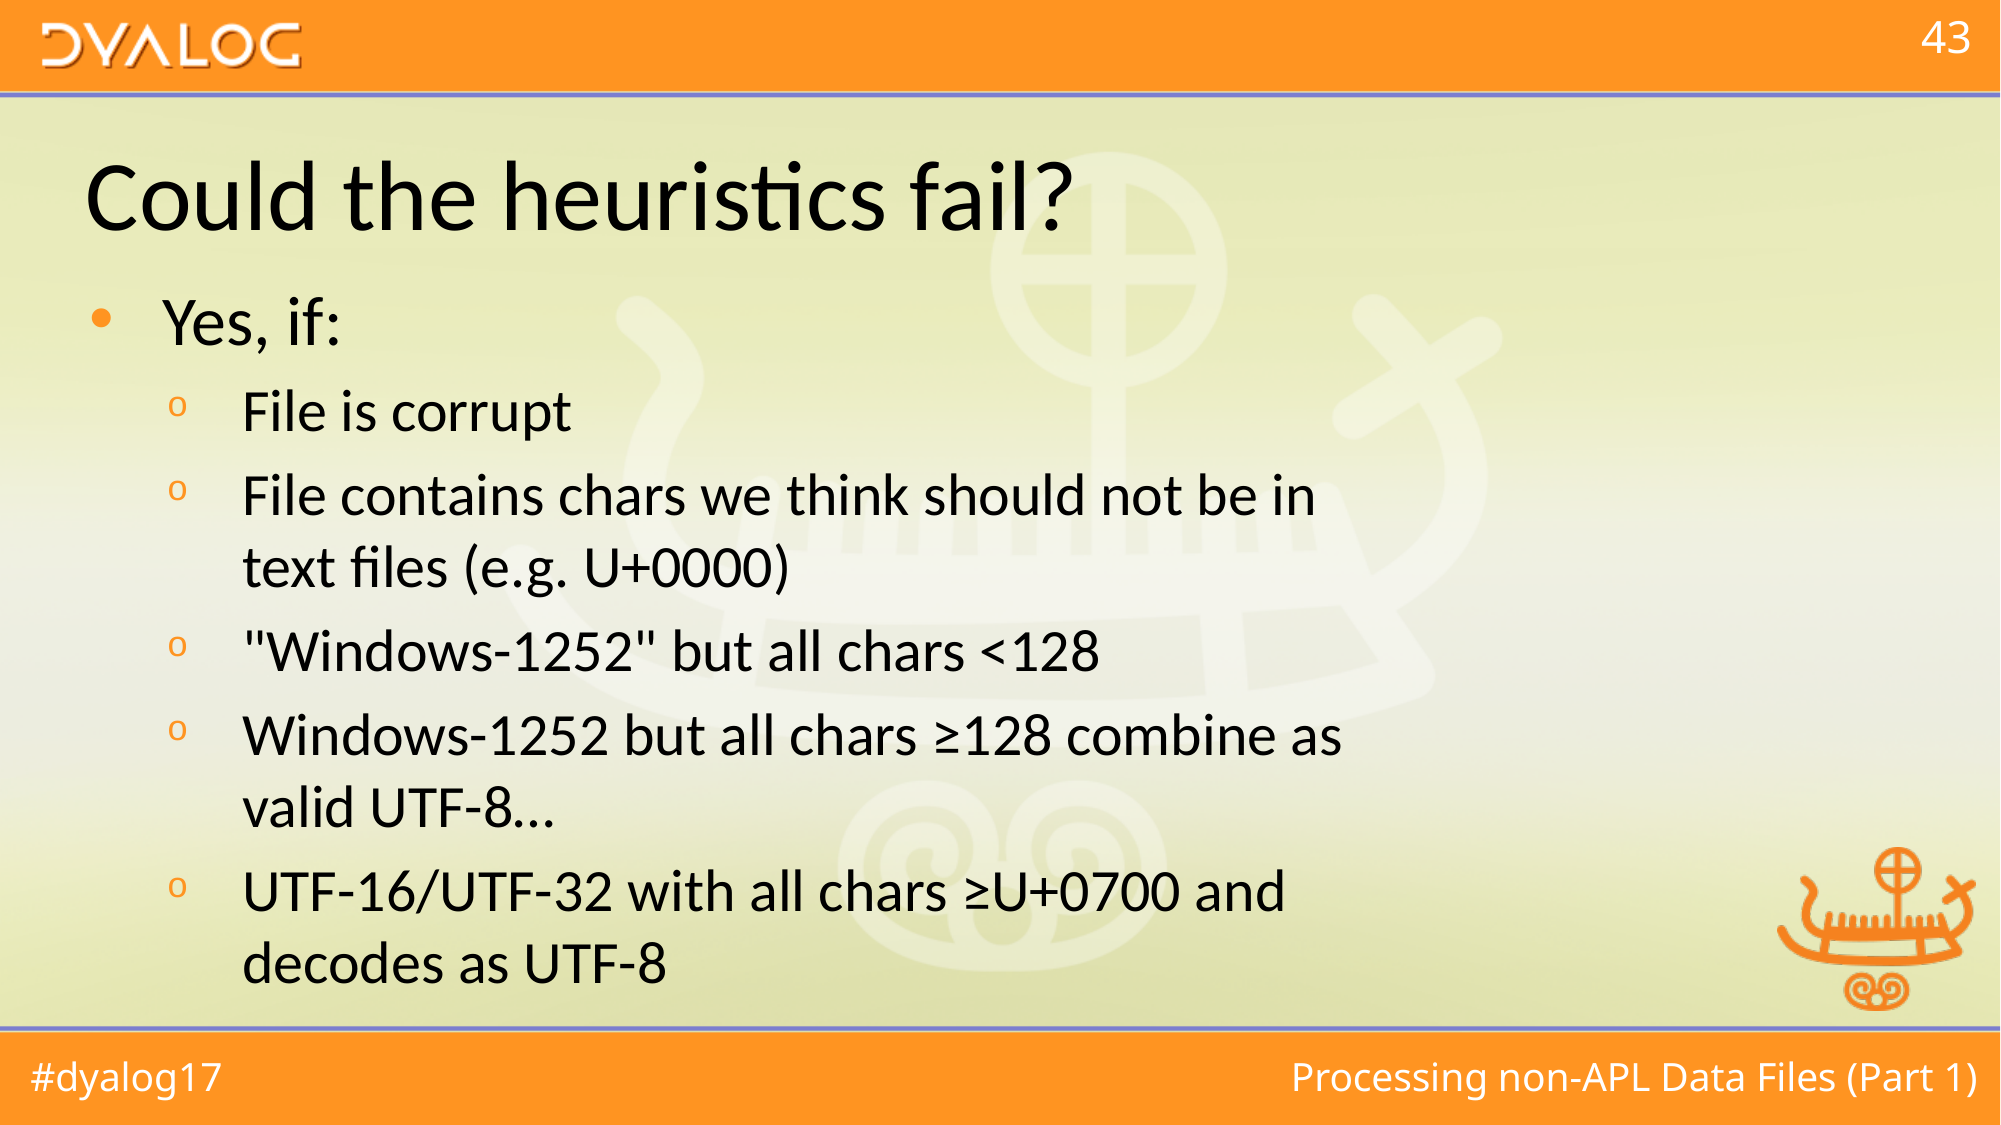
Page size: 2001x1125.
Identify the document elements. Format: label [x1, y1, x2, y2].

list [74, 267, 1426, 1011]
picture [0, 0, 2001, 1125]
title [70, 125, 1900, 256]
